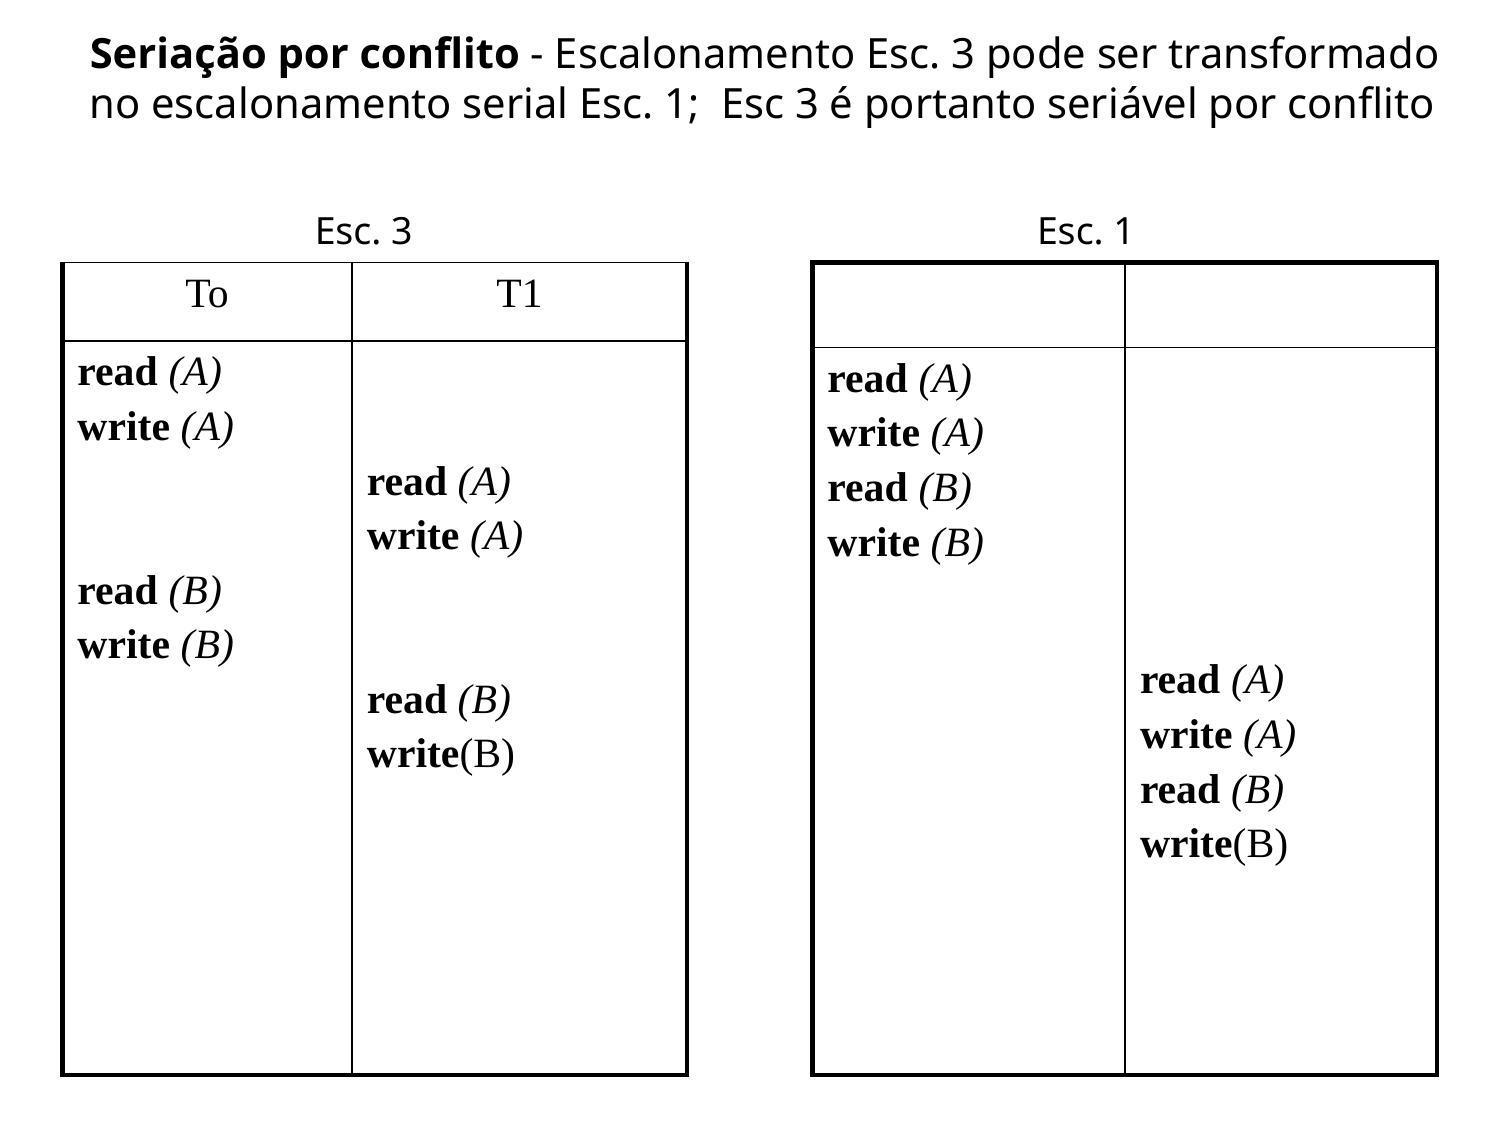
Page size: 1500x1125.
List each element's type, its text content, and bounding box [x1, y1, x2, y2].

text_box Seriação por conflito - Escalonamento Esc. 3 pode ser transformado no escalonamento serial Esc. 1; Esc 3 é portanto seriável por conflito [74, 19, 1485, 179]
text_box Esc. 3 [299, 199, 500, 260]
table_header [815, 265, 1124, 347]
text_box [225, 0, 1300, 135]
table_cell read (A) write (A) read (B) write(B) [1126, 348, 1435, 1073]
table_header [1126, 265, 1435, 347]
table_header To [65, 263, 351, 340]
table_cell read (A) write (A) read (B) write(B) [353, 342, 685, 1073]
table_header T1 [353, 263, 685, 340]
text_box Esc. 1 [1022, 199, 1175, 260]
table_cell read (A) write (A) read (B) write (B) [65, 342, 351, 1073]
table_cell read (A) write (A) read (B) write (B) [815, 348, 1124, 1073]
